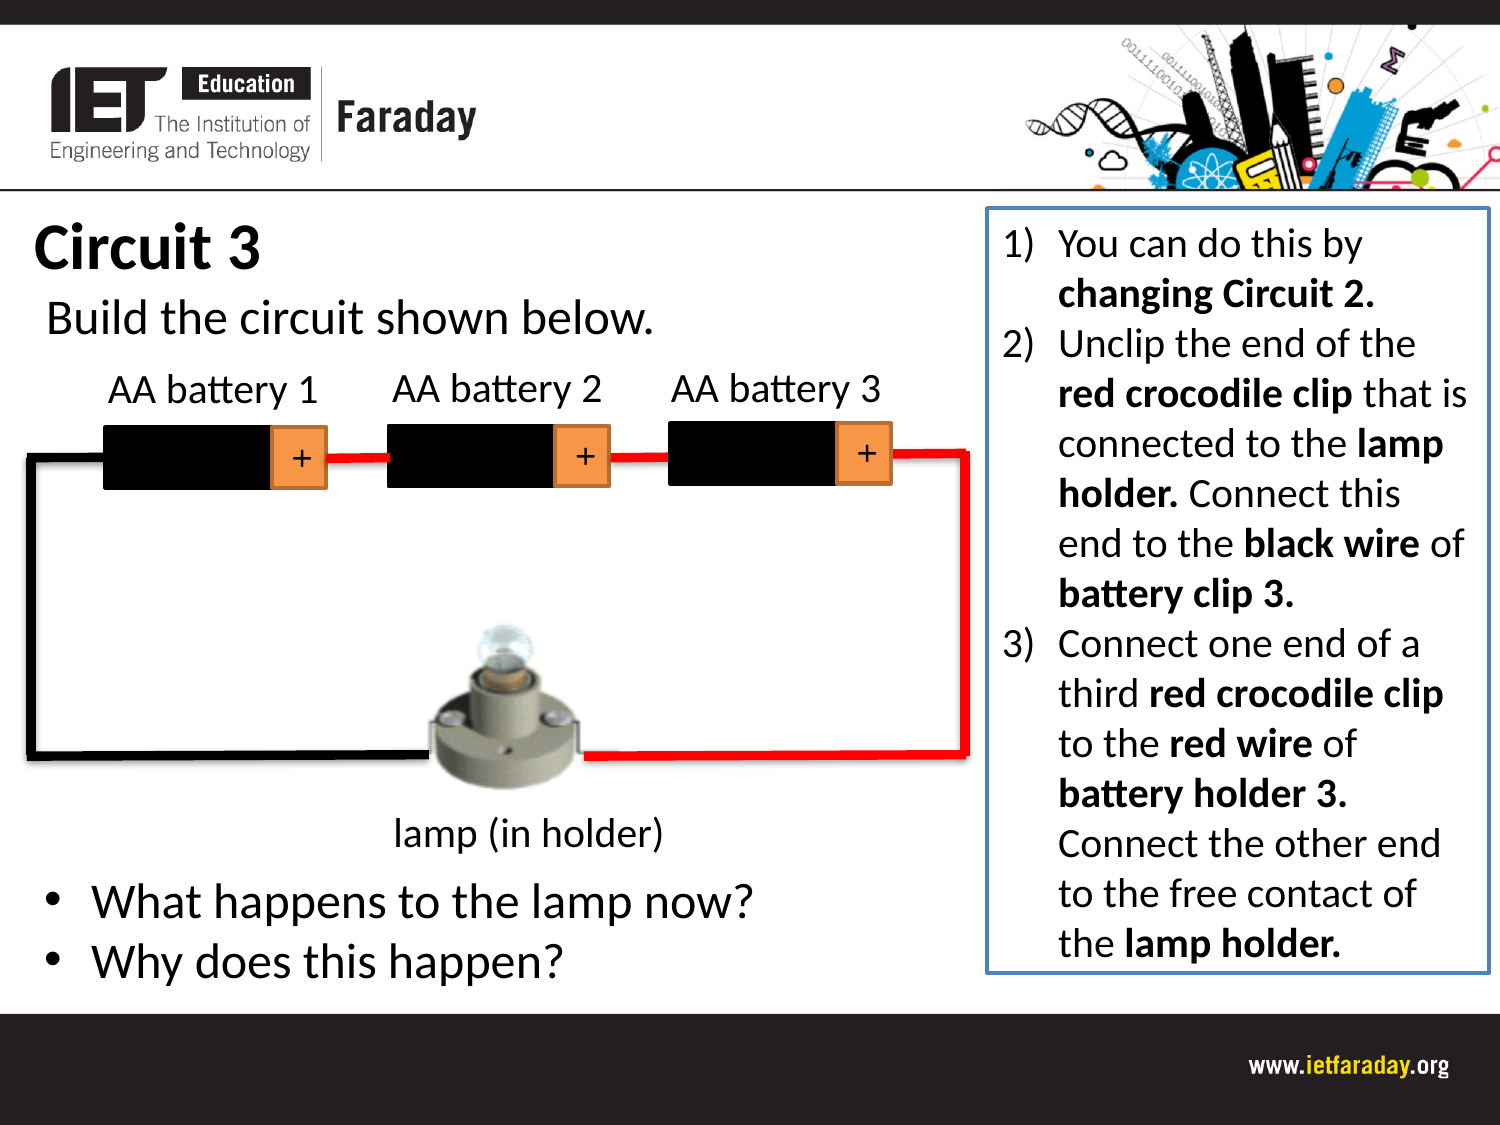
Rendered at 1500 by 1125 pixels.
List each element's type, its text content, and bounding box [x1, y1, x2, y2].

text_box What happens to the lamp now? Why does this happen? [29, 860, 1439, 996]
text_box You can do this by changing Circuit 2. Unclip the end of the red crocodile clip that is connected to the lamp holder. Connect this end to the black wire of battery clip 3. Connect one end of a third red crocodile clip to the red wire of battery holder 3. Connect the other end to the free contact of the lamp holder. [985, 206, 1491, 975]
text_box Build the circuit shown below. [31, 277, 985, 353]
text_box Circuit 3 [20, 195, 1284, 291]
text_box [26, 352, 967, 865]
picture [0, 0, 1500, 1125]
